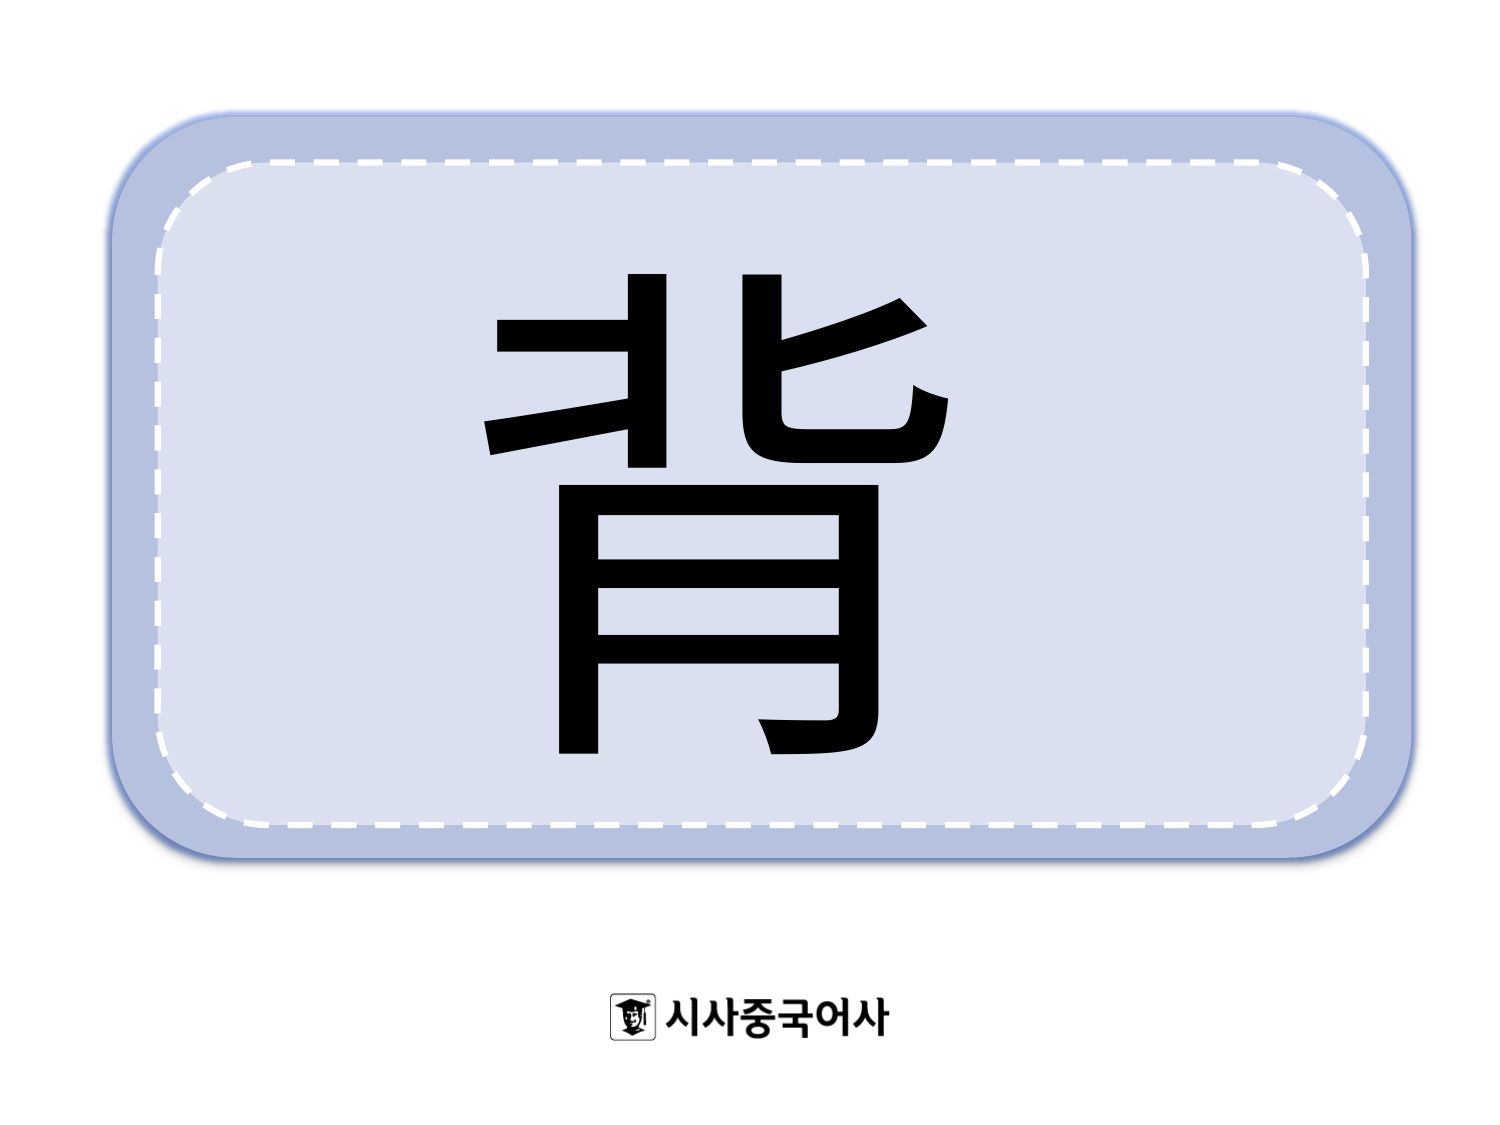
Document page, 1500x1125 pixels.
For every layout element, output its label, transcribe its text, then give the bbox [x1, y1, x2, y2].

picture [602, 987, 898, 1047]
text_box 背 [171, 172, 1380, 836]
text_box [162, 160, 1371, 824]
